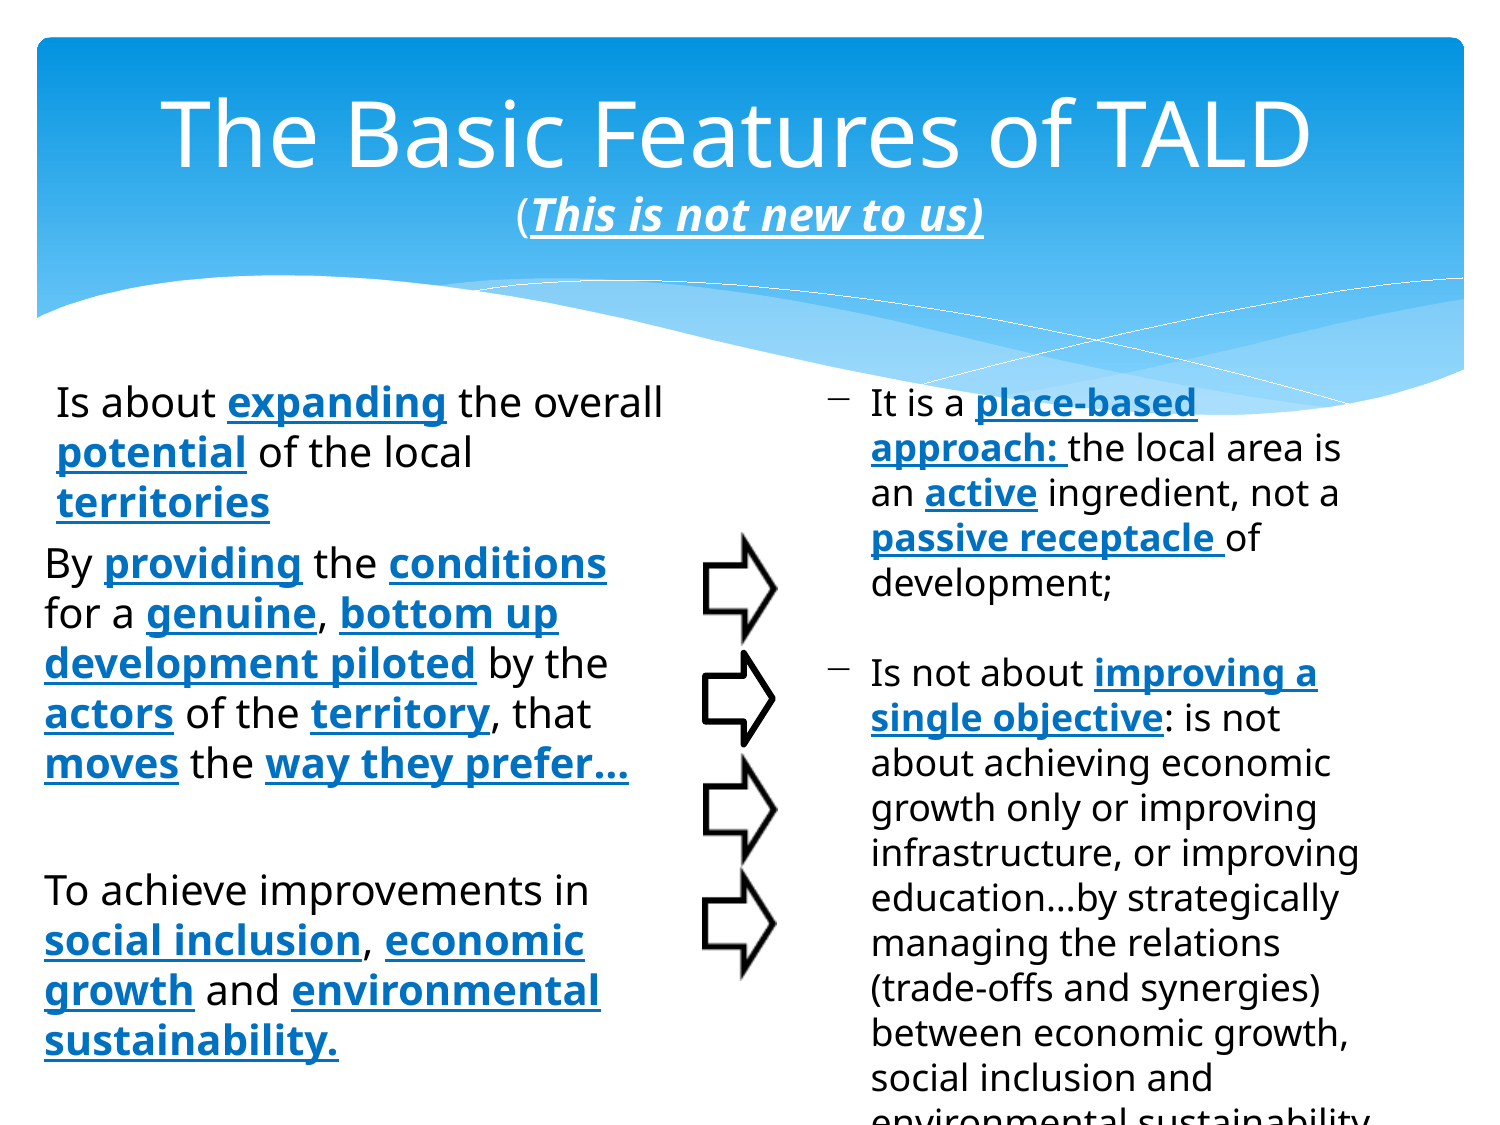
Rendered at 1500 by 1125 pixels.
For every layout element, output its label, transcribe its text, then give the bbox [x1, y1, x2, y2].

text_box [705, 655, 773, 745]
text_box Is about expanding the overall potential of the local territories [41, 368, 700, 584]
text_box To achieve improvements in social inclusion, economic growth and environmental sustainability. [29, 856, 688, 1072]
picture [702, 752, 778, 981]
picture [702, 531, 778, 646]
text_box By providing the conditions for a genuine, bottom up development piloted by the actors of the territory, that moves the way they prefer… [29, 479, 688, 795]
text_box It is a place-based approach: the local area is an active ingredient, not a passive receptacle of development; Is not about improving a single objective: is not about achieving economic growth only or improving infrastructure, or improving education…by strategically managing the relations (trade-offs and synergies) between economic growth, social inclusion and environmental sustainability [809, 336, 1387, 1125]
title The Basic Features of TALD (This is not new to us) [75, 55, 1425, 261]
